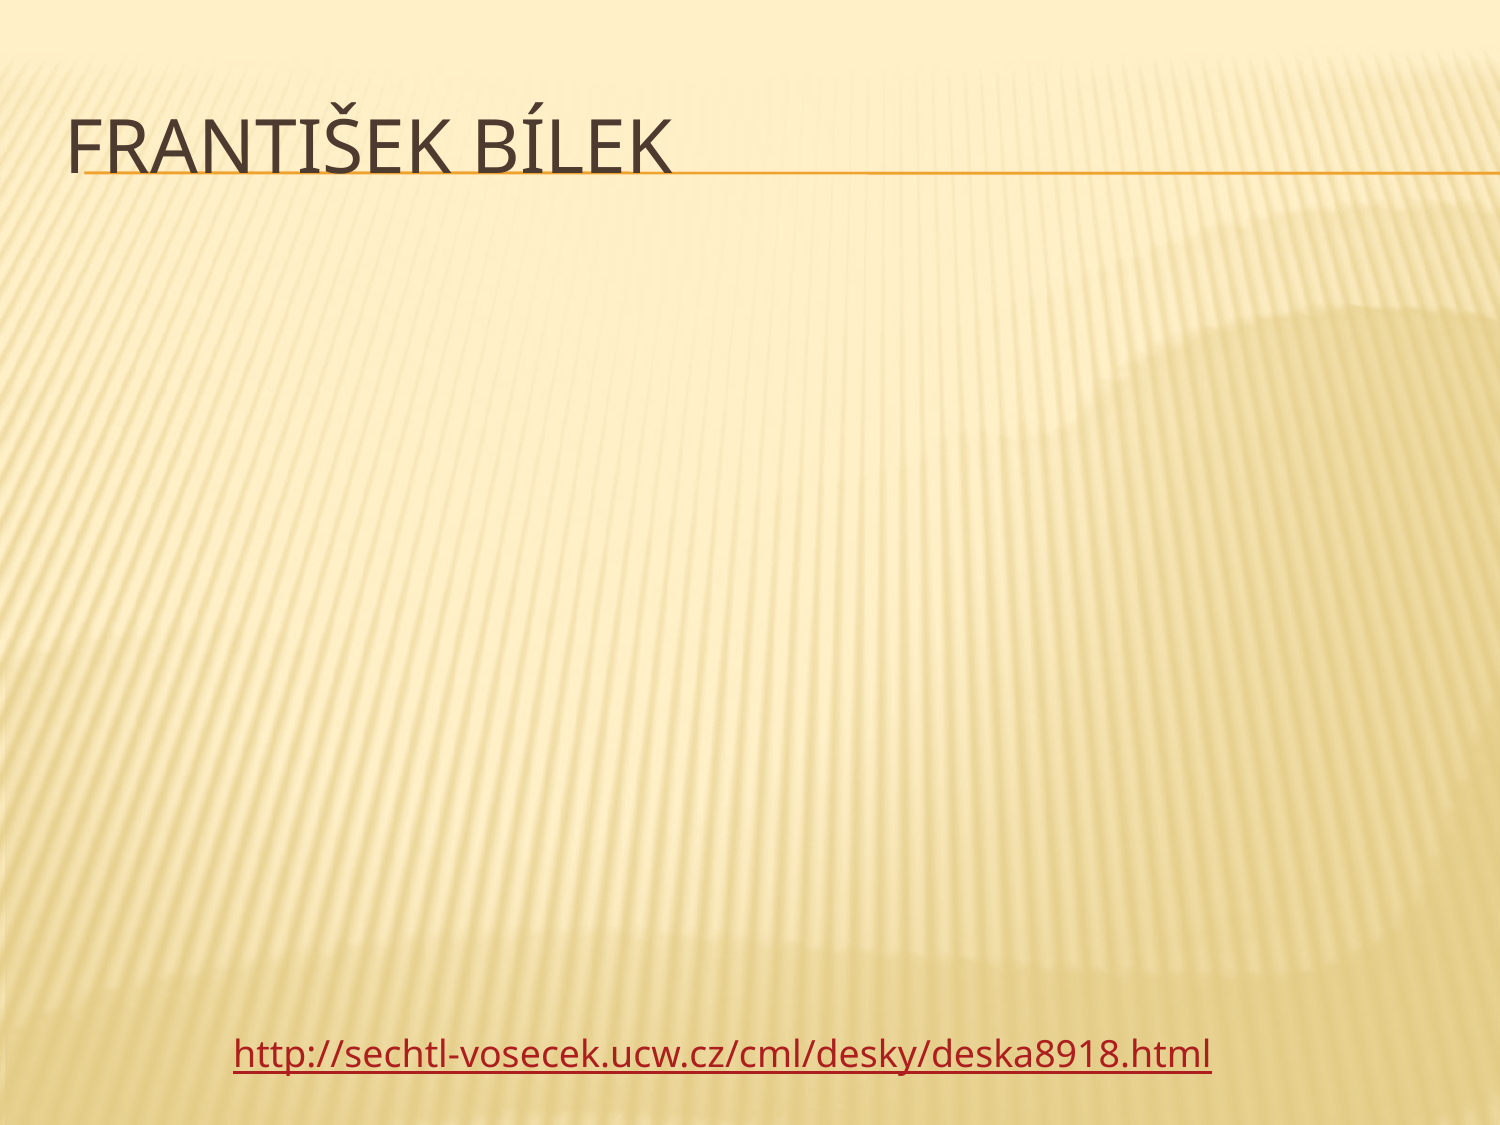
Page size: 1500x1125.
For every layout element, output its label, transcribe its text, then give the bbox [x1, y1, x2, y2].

text_box http://sechtl-vosecek.ucw.cz/cml/desky/deska8918.html [218, 1023, 1397, 1125]
title František Bílek [50, 75, 1475, 213]
